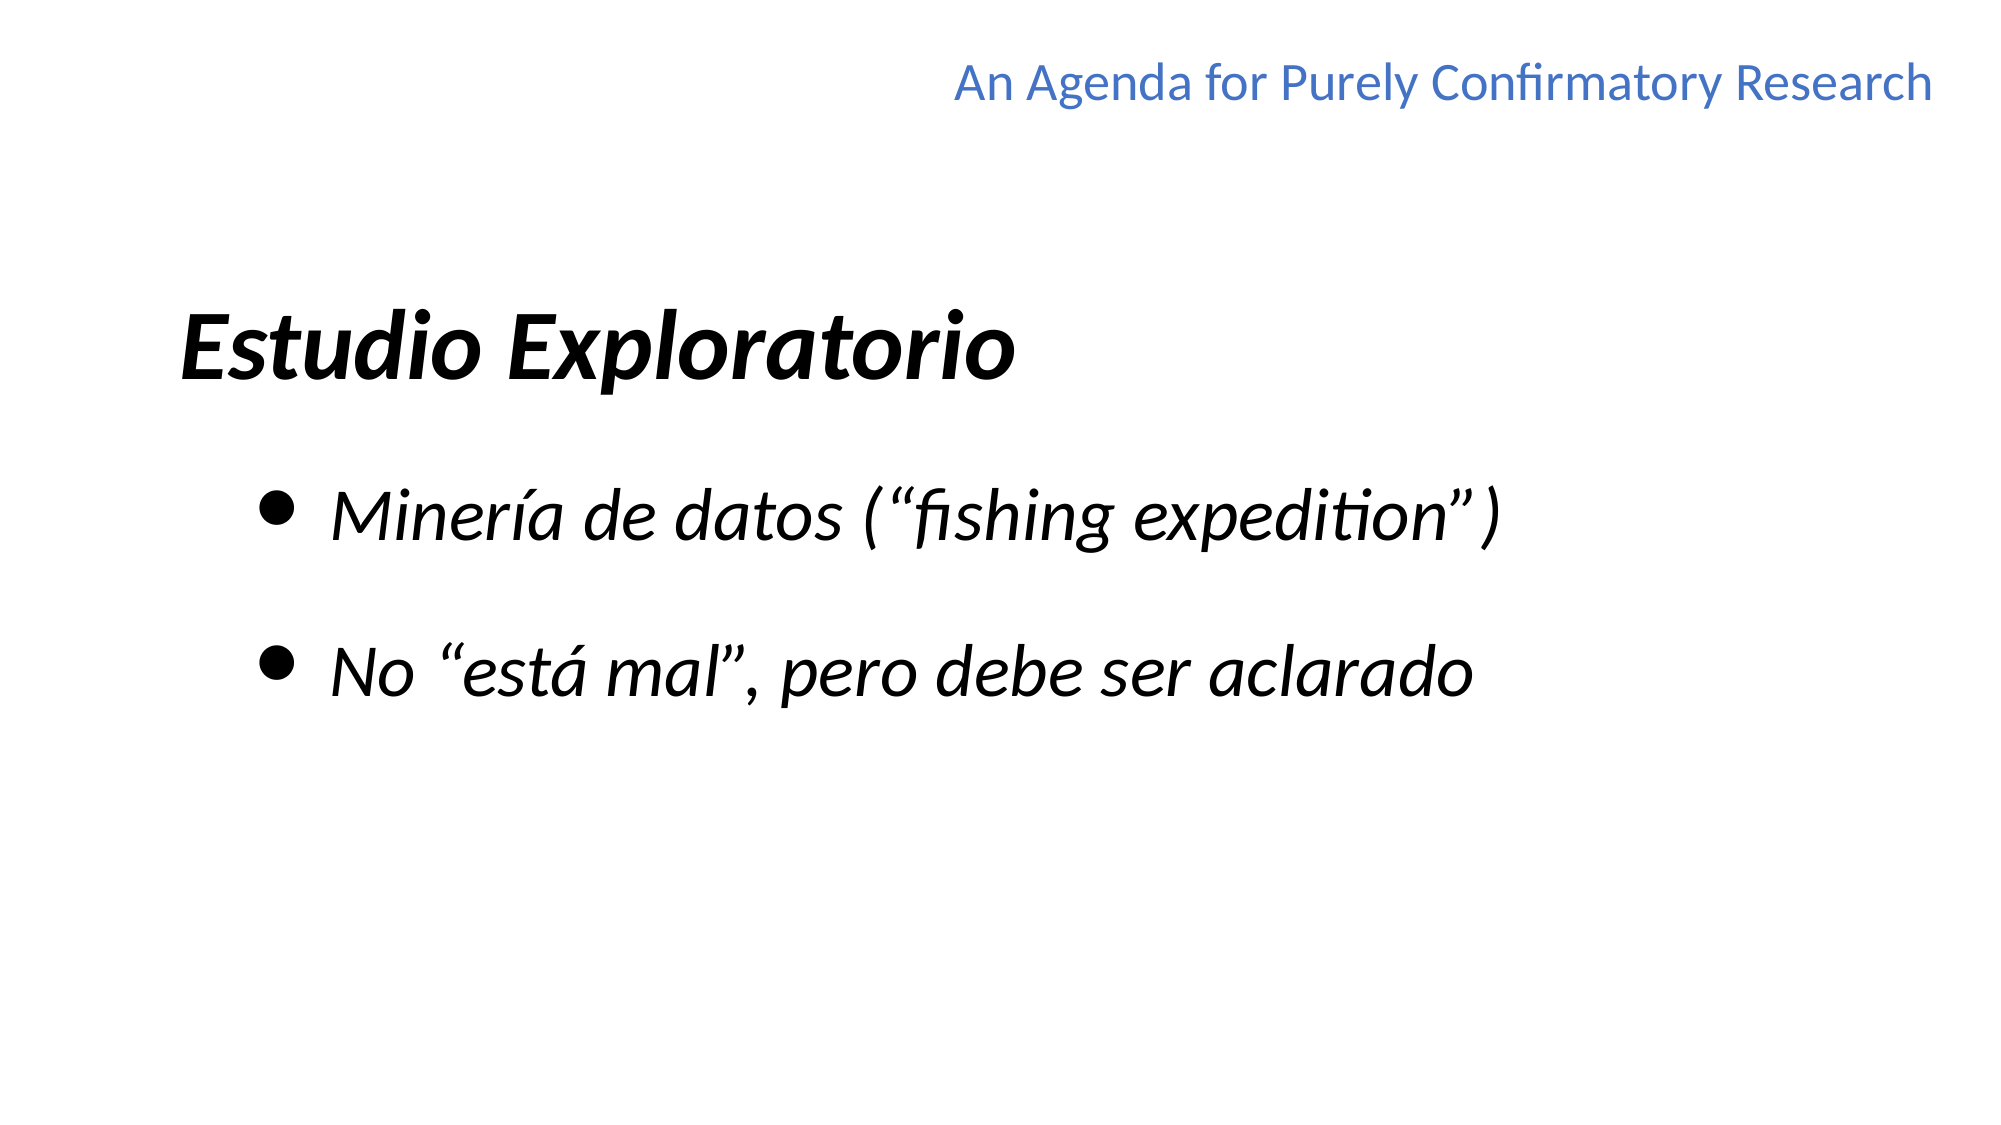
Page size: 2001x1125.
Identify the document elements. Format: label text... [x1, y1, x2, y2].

text_box An Agenda for Purely Confirmatory Research [939, 0, 2000, 192]
text_box Estudio Exploratorio Minería de datos (“fishing expedition”) No “está mal”, pero debe ser aclarado [164, 212, 1890, 968]
